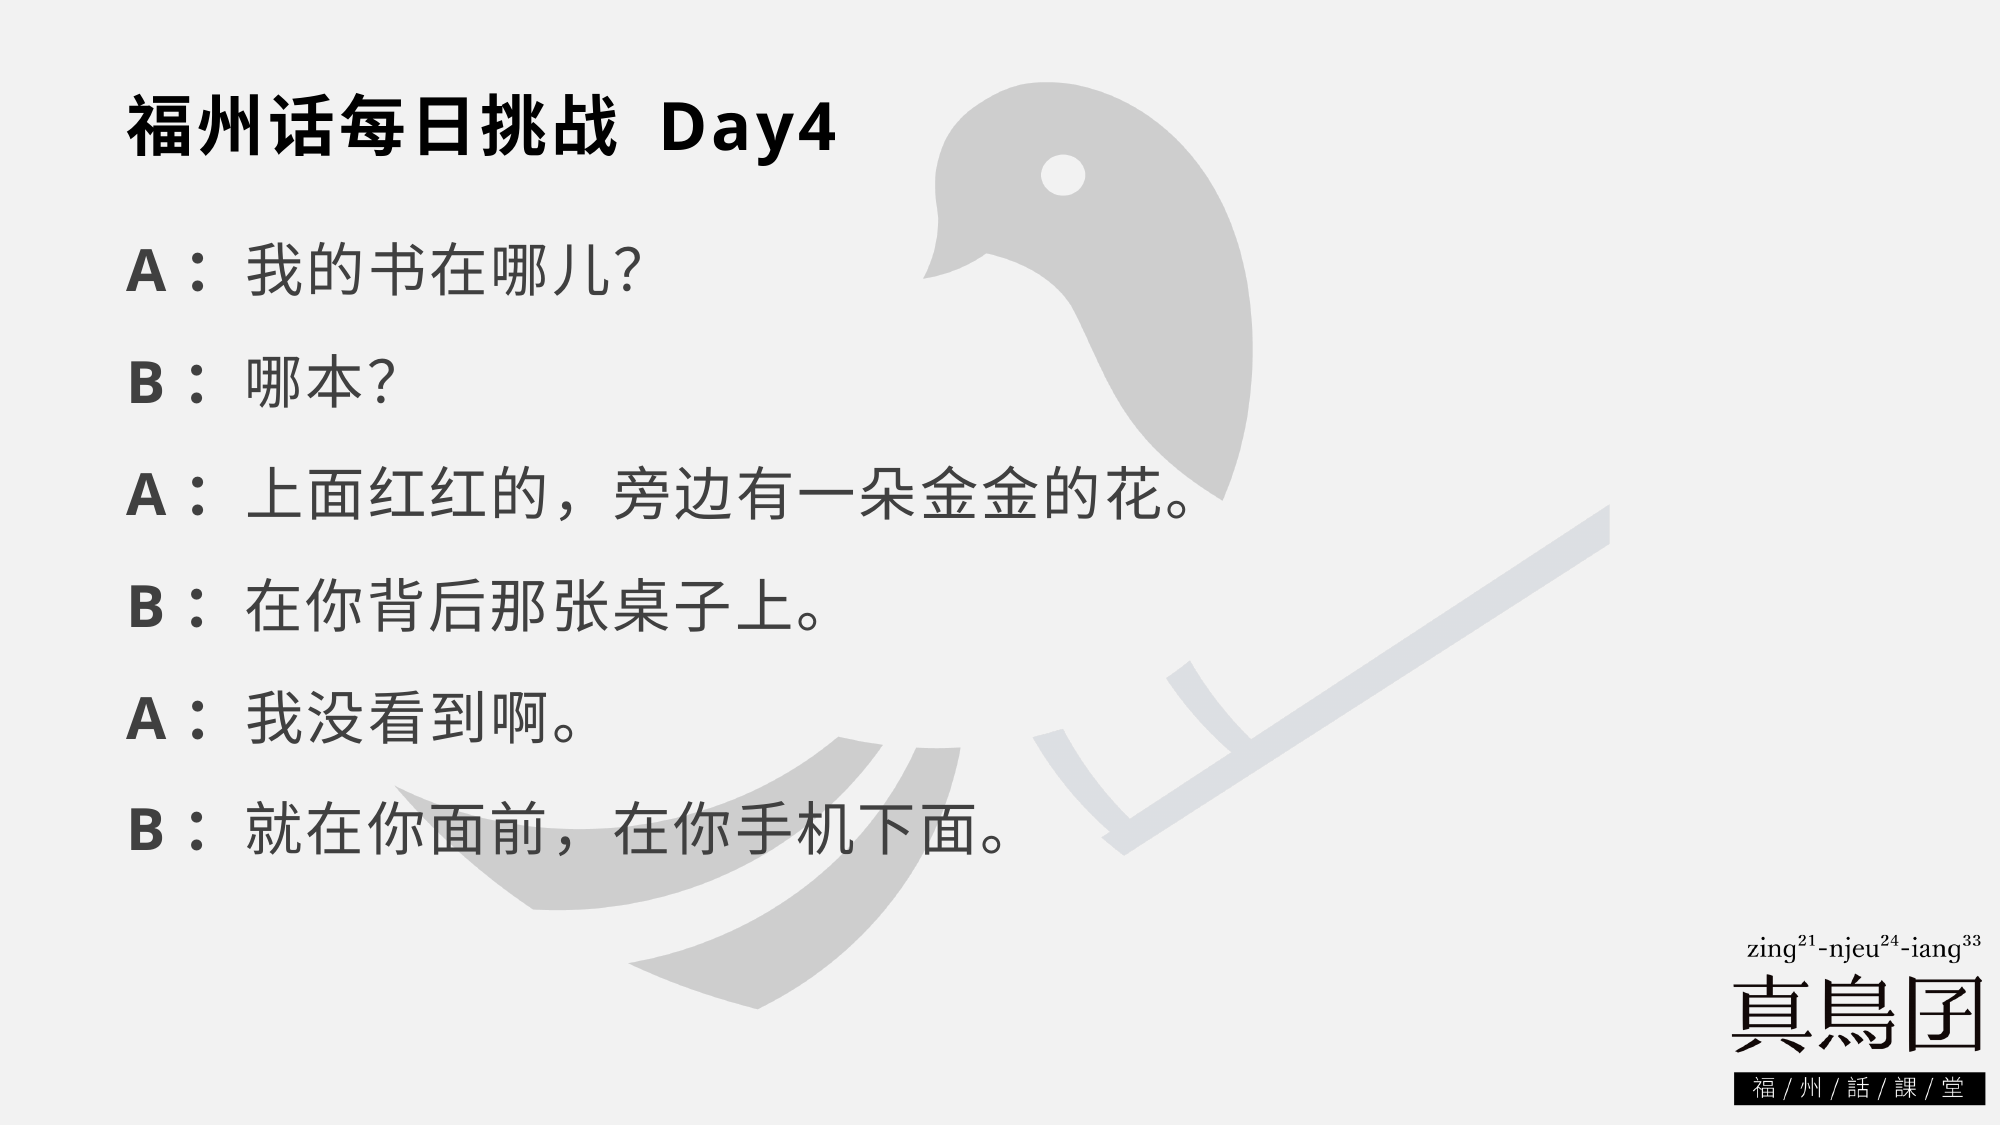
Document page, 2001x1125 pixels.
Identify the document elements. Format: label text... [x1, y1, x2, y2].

list A：我的书在哪儿？ B：哪本？ A：上面红红的，旁边有一朵金金的花。 B：在你背后那张桌子上。 A：我没看到啊。 B：就在你面前，在你手机下面。 [109, 212, 1891, 1040]
title 福州话每日挑战 Day4 [109, 70, 1891, 178]
picture [1681, 846, 2001, 1125]
